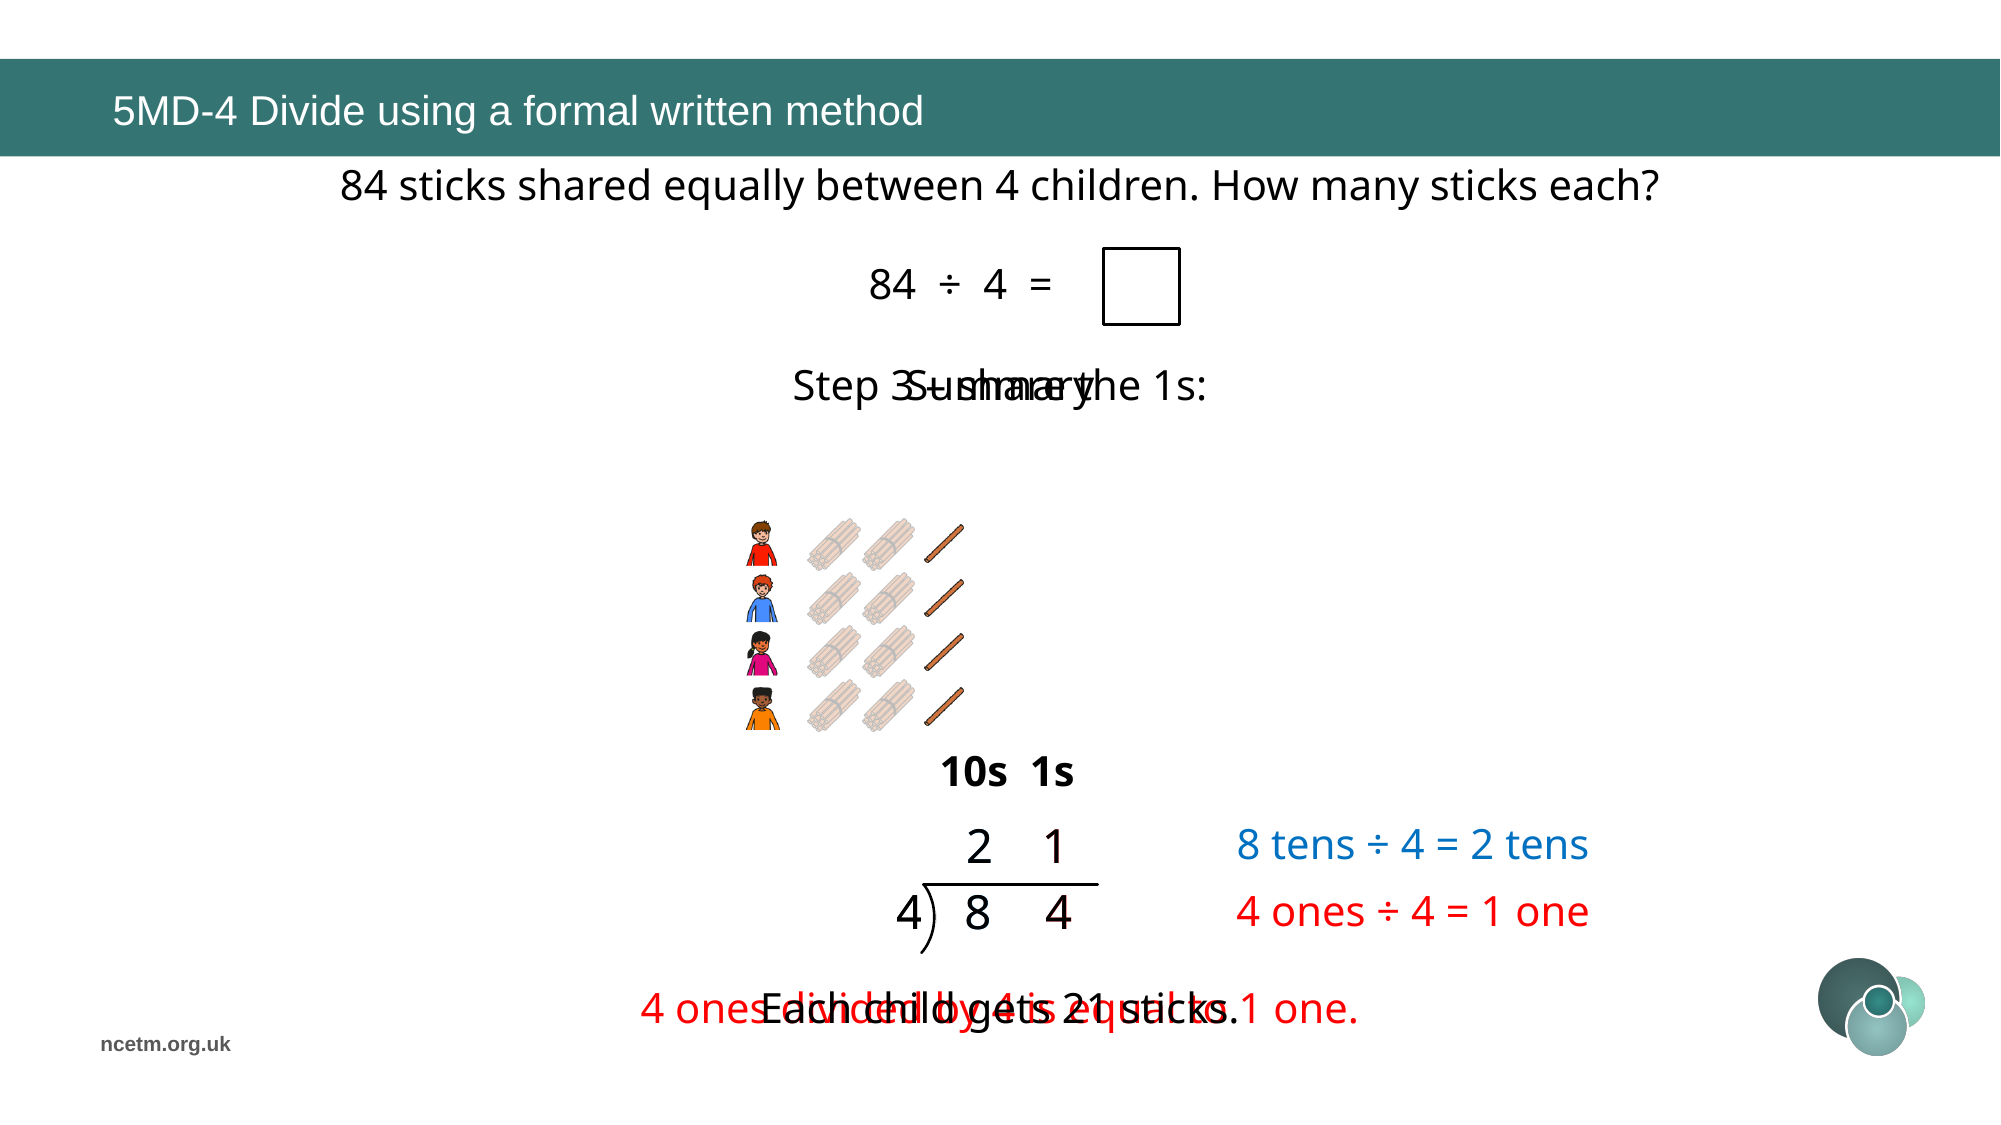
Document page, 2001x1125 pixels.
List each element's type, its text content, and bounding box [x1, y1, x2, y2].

picture [1818, 958, 1925, 1056]
text_box 8 tens ÷ 4 = 2 tens [1221, 810, 1605, 876]
text_box Summary [890, 351, 1110, 417]
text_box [888, 815, 1117, 962]
title 5MD-4 Divide using a formal written method [97, 76, 1945, 147]
text_box Step 3 – share the 1s: [1110, 351, 1223, 417]
text_box 4 ones divided by 4 is equal to 1 one. [1255, 974, 1375, 1040]
text_box 4 ones divided by 4 is equal to 1 one. [625, 974, 744, 1040]
text_box Each child gets 21 sticks. [744, 974, 1255, 1040]
text_box 84 sticks shared equally between 4 children. How many sticks each? [324, 150, 1675, 216]
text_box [807, 518, 860, 732]
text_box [924, 524, 964, 726]
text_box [862, 518, 916, 732]
text_box Step 3 – share the 1s: [777, 351, 890, 417]
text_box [925, 737, 1089, 804]
text_box [800, 513, 920, 738]
text_box [1103, 248, 1180, 325]
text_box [862, 871, 1102, 965]
text_box 4 ones ÷ 4 = 1 one [1221, 877, 1605, 943]
text_box 84 ÷ 4 = [853, 250, 1068, 316]
picture [746, 519, 781, 730]
